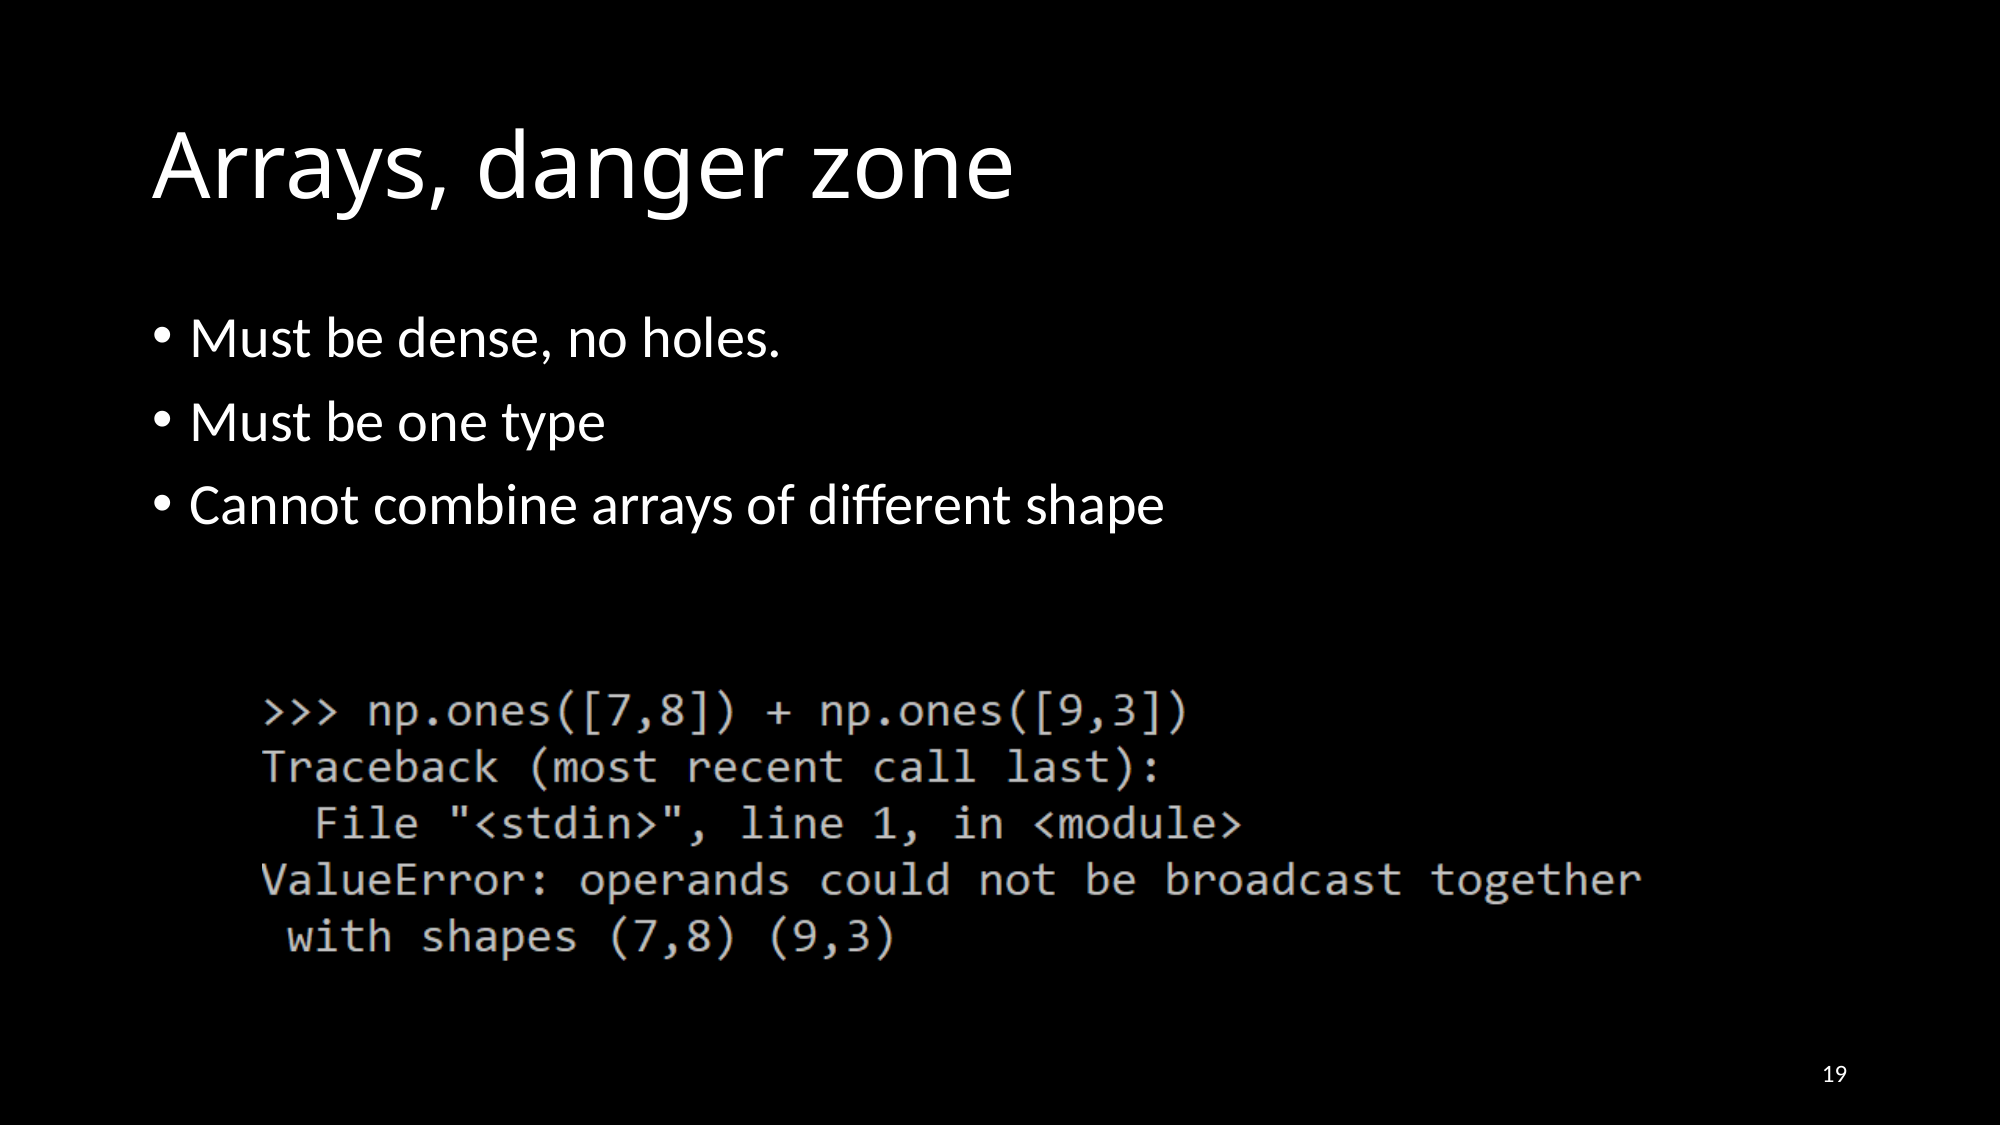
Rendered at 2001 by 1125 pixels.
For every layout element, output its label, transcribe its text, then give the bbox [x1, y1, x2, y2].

picture [262, 685, 1643, 972]
title Arrays, danger zone [137, 59, 1863, 278]
list Must be dense, no holes. Must be one type Cannot combine arrays of different shape [137, 299, 1863, 1014]
slide_number 19 [1412, 1042, 1863, 1103]
